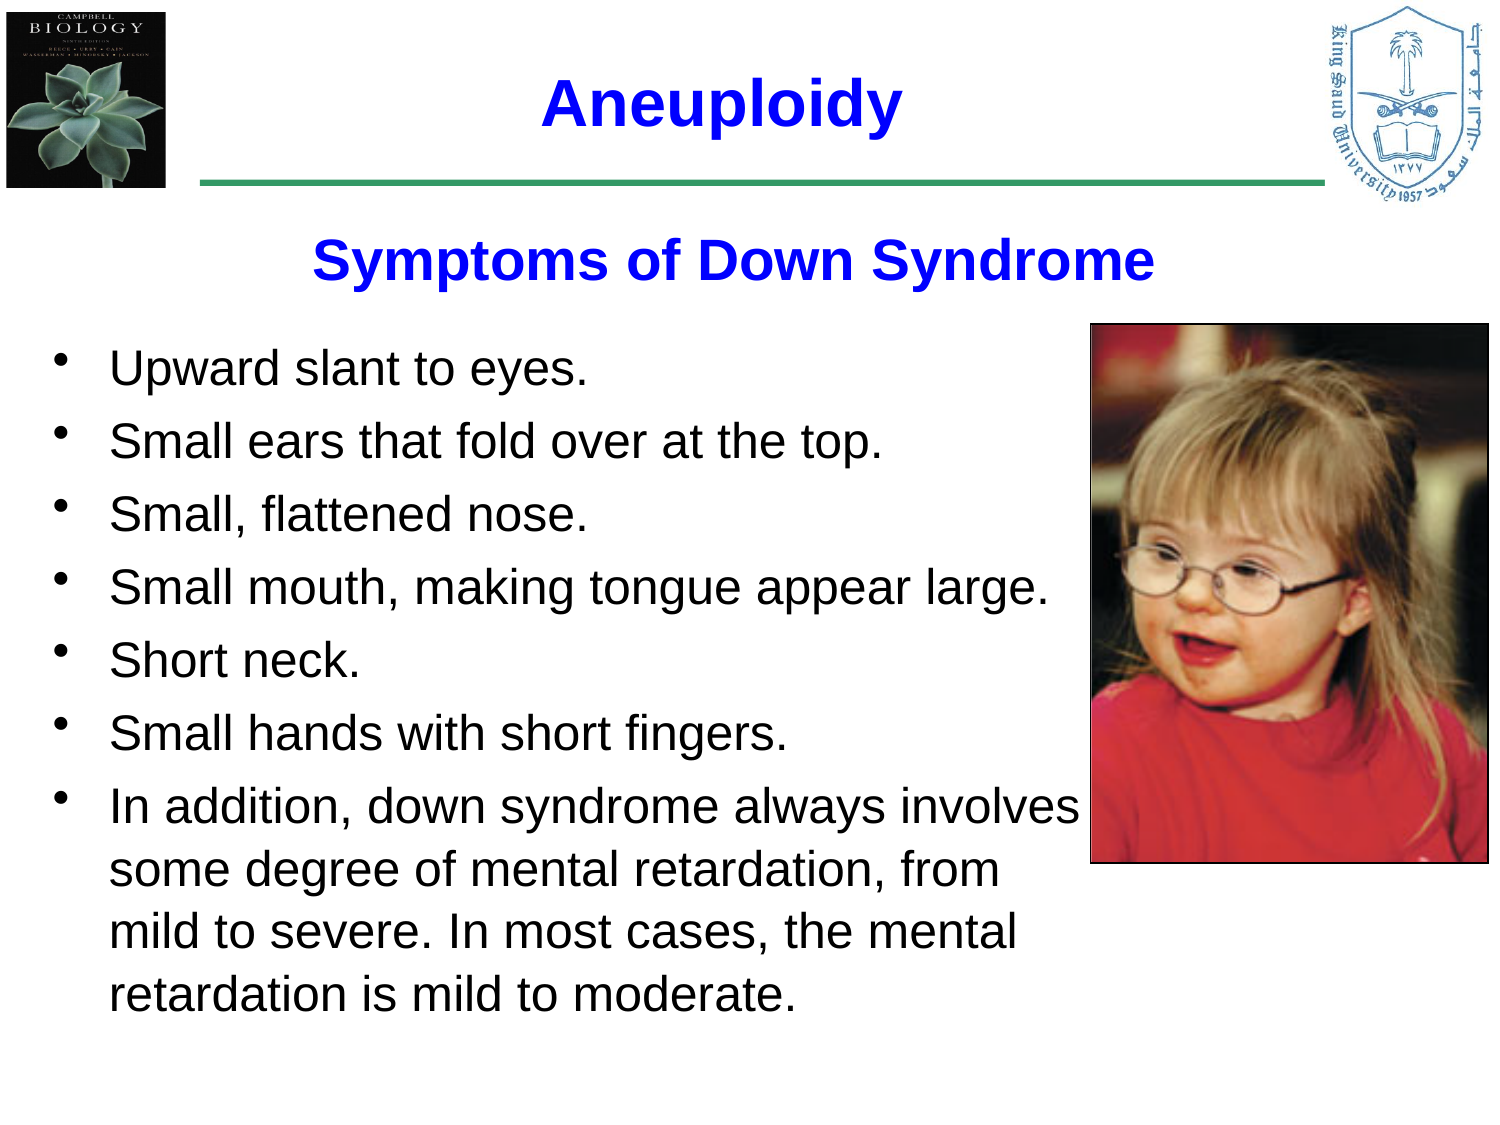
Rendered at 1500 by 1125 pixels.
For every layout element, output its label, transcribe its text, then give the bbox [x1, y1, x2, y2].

title Symptoms of Down Syndrome [59, 216, 1410, 300]
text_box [5, 0, 1488, 209]
list Upward slant to eyes. Small ears that fold over at the top. Small, flattened nose. Small mouth, making tongue appear large. Short neck. Small hands with short fingers. In addition, down syndrome always involves some degree of mental retardation, from mild to severe. In most cases, the mental retardation is mild to moderate. [37, 324, 1113, 1063]
picture [1091, 324, 1488, 863]
